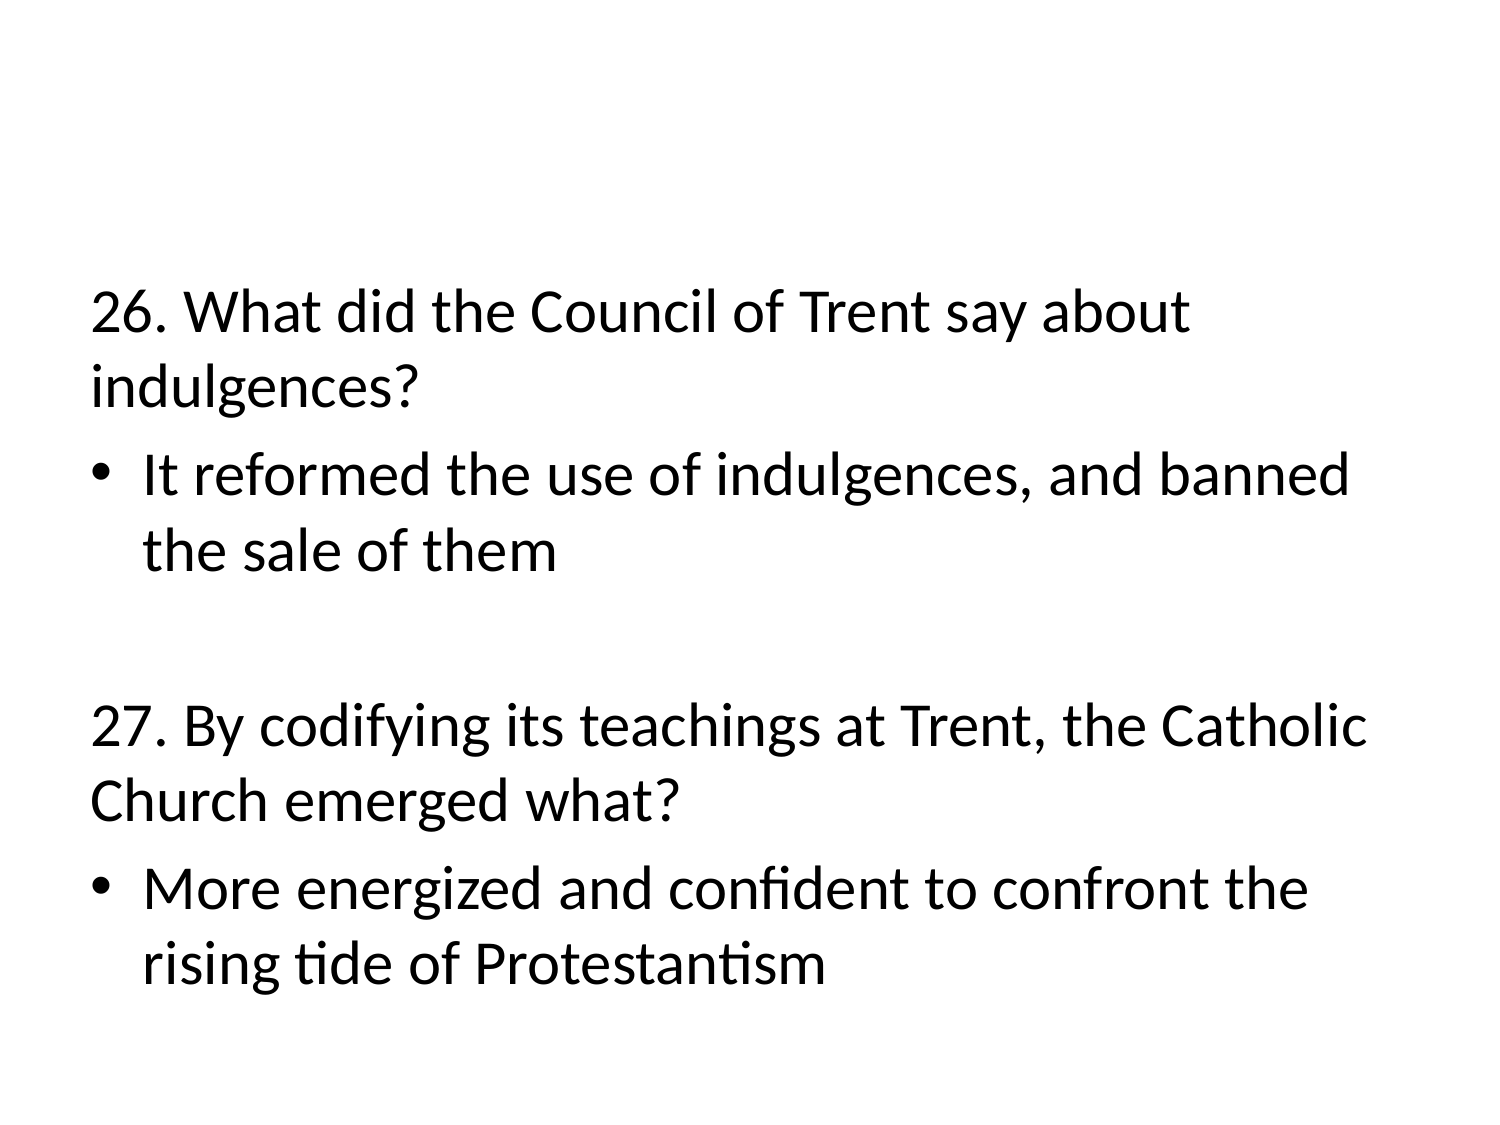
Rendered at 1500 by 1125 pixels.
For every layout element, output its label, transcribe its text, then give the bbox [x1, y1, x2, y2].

list 26. What did the Council of Trent say about indulgences? It reformed the use of indulgences, and banned the sale of them 27. By codifying its teachings at Trent, the Catholic Church emerged what? More energized and confident to confront the rising tide of Protestantism [75, 262, 1425, 1005]
